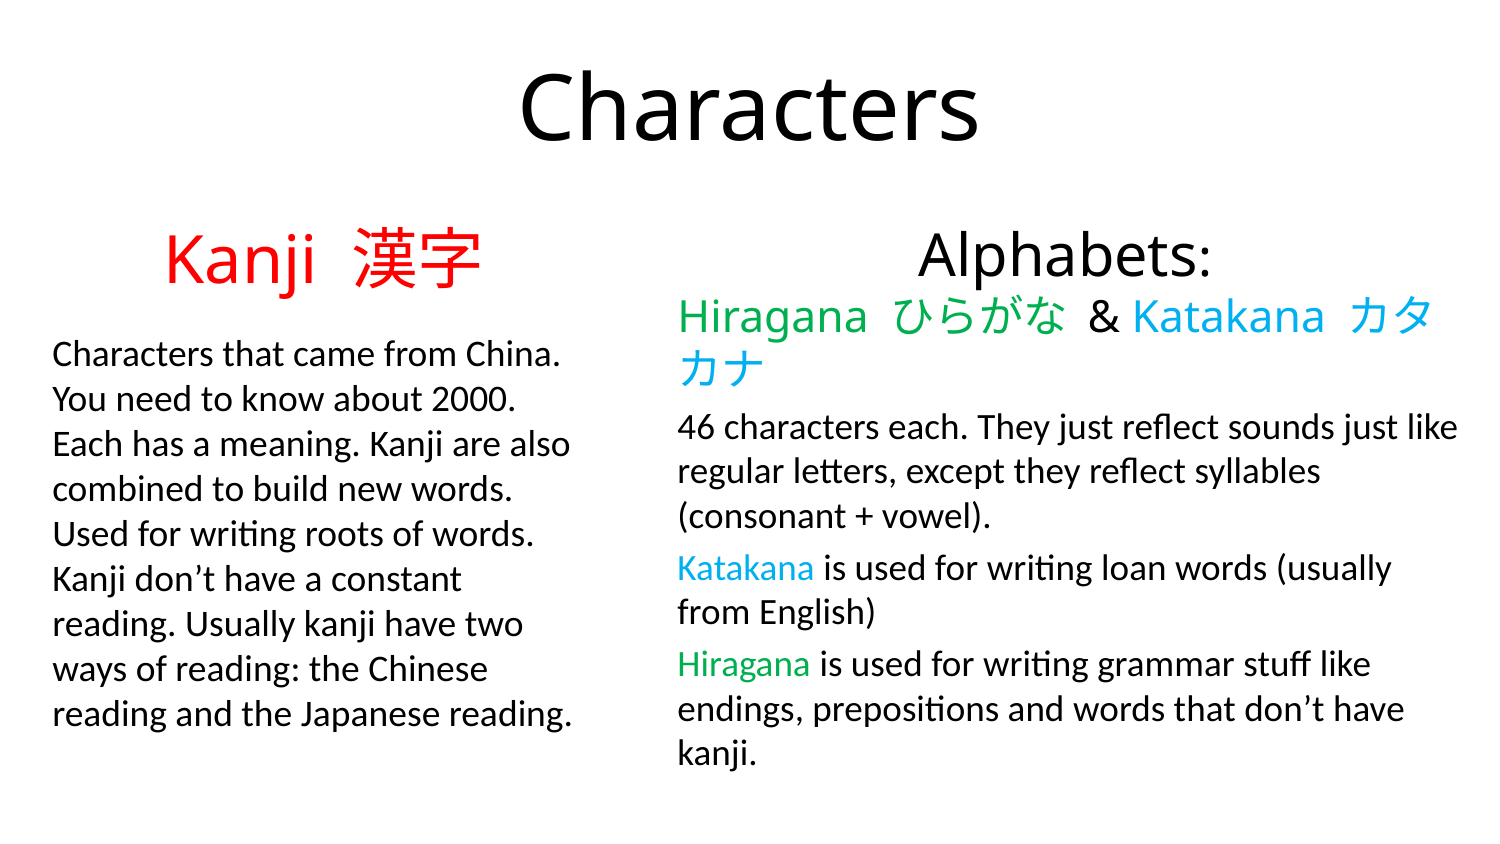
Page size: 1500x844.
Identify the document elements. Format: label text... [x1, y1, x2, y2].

title Characters [75, 33, 1425, 175]
text_box Characters that came from China. You need to know about 2000. Each has a meaning. Kanji are also combined to build new words. Used for writing roots of words. Kanji don’t have a constant reading. Usually kanji have two ways of reading: the Chinese reading and the Japanese reading. [37, 321, 600, 787]
text_box Kanji 漢字 [62, 209, 588, 304]
list Alphabets: Hiragana ひらがな & Katakana カタカナ 46 characters each. They just reflect sounds just like regular letters, except they reflect syllables (consonant + vowel). Katakana is used for writing loan words (usually from English) Hiragana is used for writing grammar stuff like endings, prepositions and words that don’t have kanji. [662, 209, 1475, 785]
